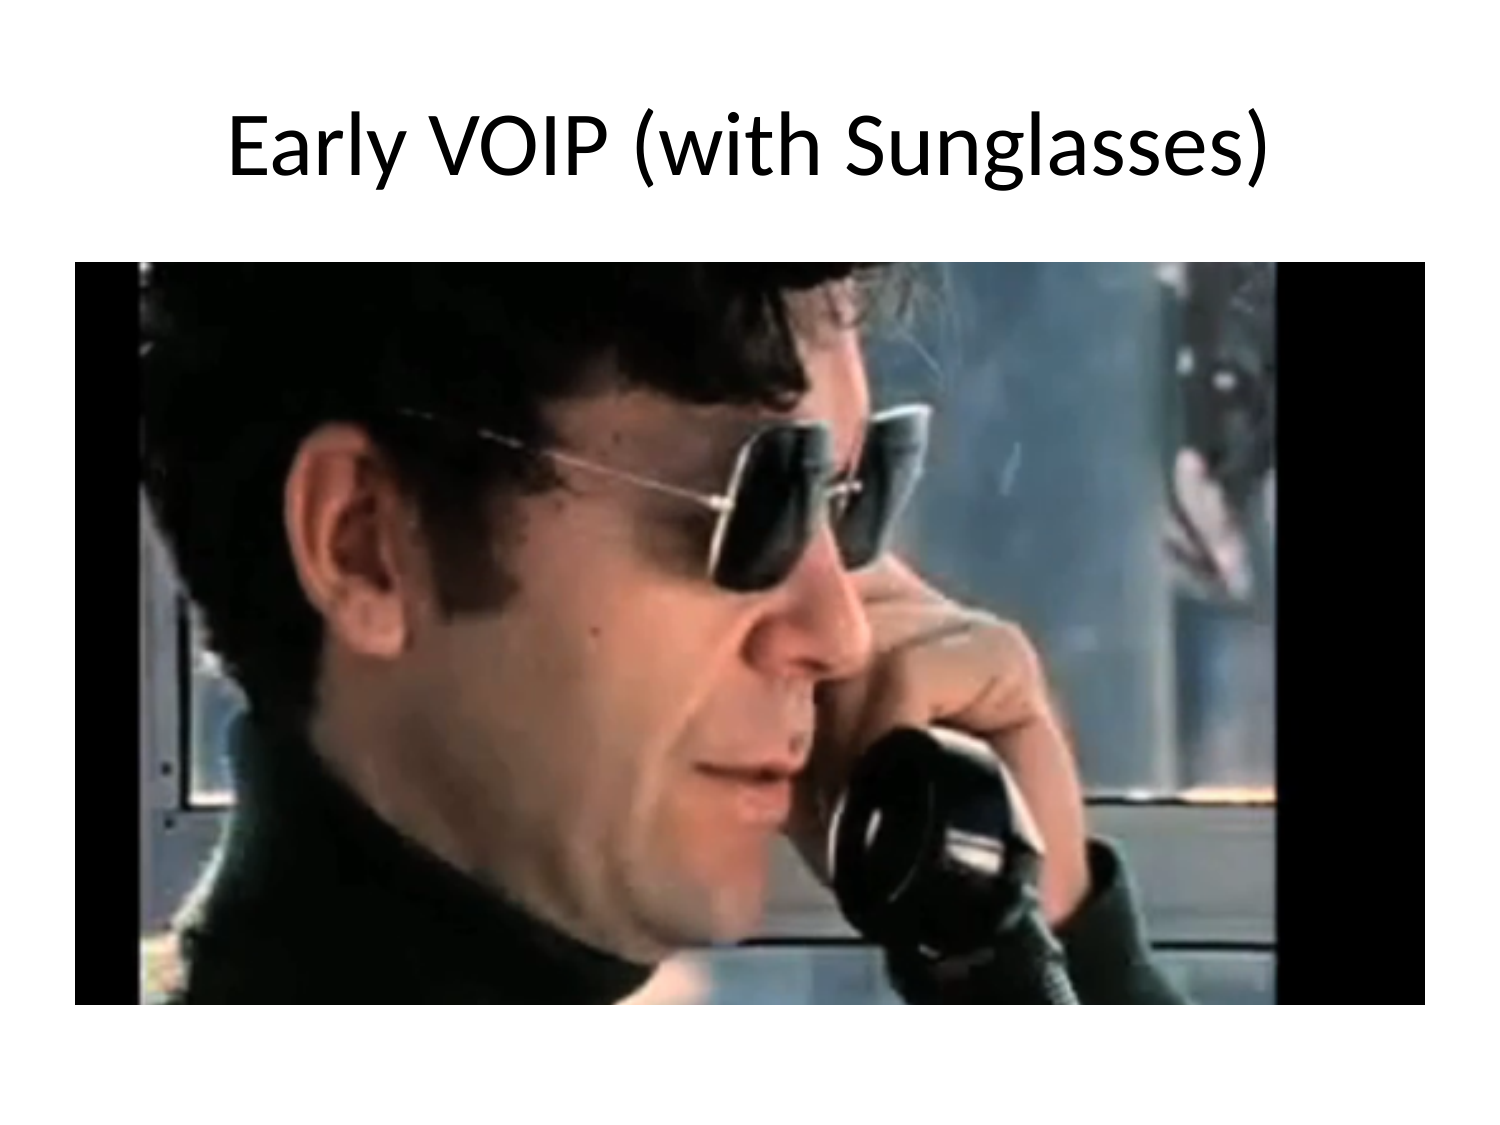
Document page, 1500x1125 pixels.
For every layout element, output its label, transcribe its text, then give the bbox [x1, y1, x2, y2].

title Early VOIP (with Sunglasses) [75, 45, 1425, 233]
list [74, 262, 1426, 1006]
